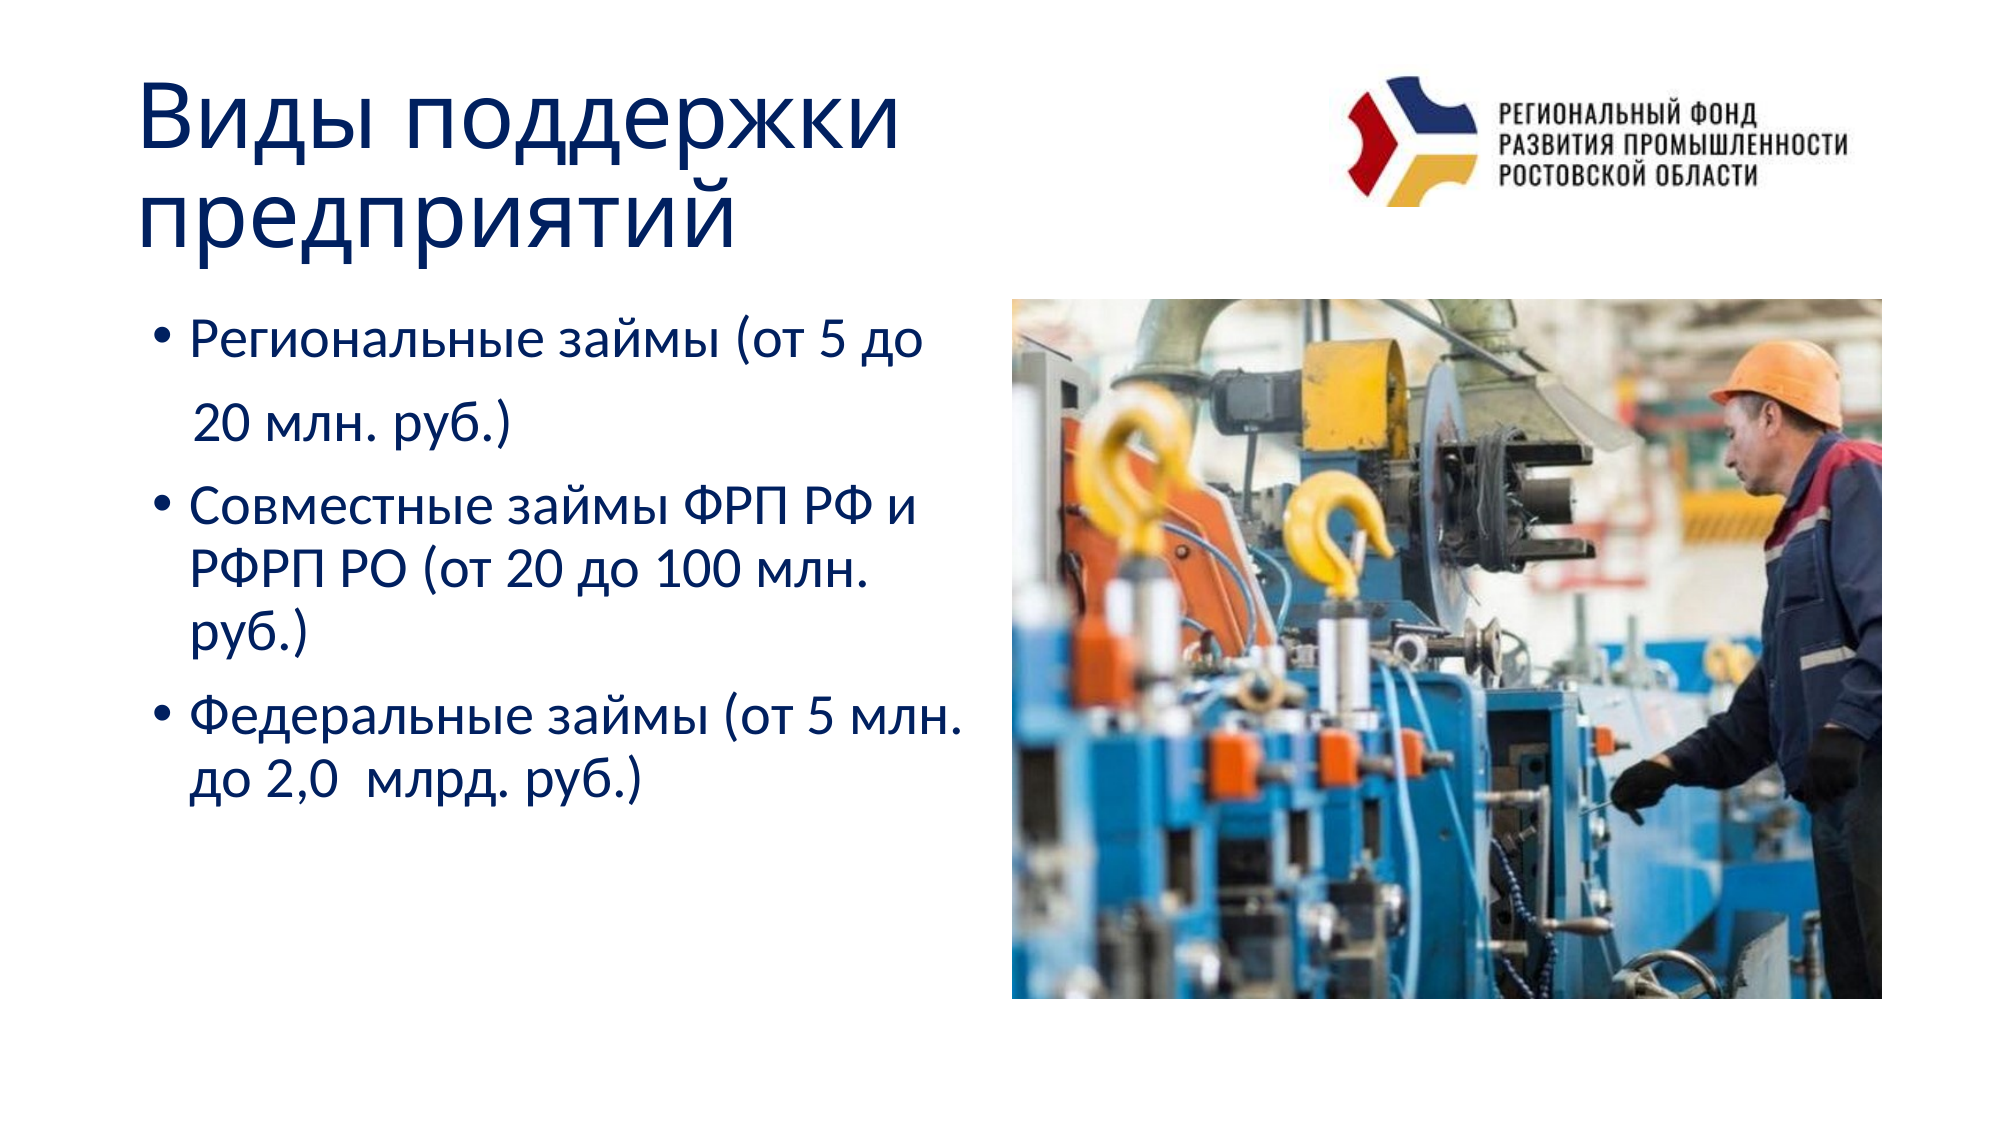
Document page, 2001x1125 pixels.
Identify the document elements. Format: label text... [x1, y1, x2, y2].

picture [1329, 64, 1880, 208]
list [1012, 299, 1882, 999]
title Виды поддержки предприятий [120, 59, 1391, 278]
list Региональные займы (от 5 до 20 млн. руб.) Совместные займы ФРП РФ и РФРП РО (от 20 до 100 млн. руб.) Федеральные займы (от 5 млн. до 2,0 млрд. руб.) [137, 299, 1013, 1014]
